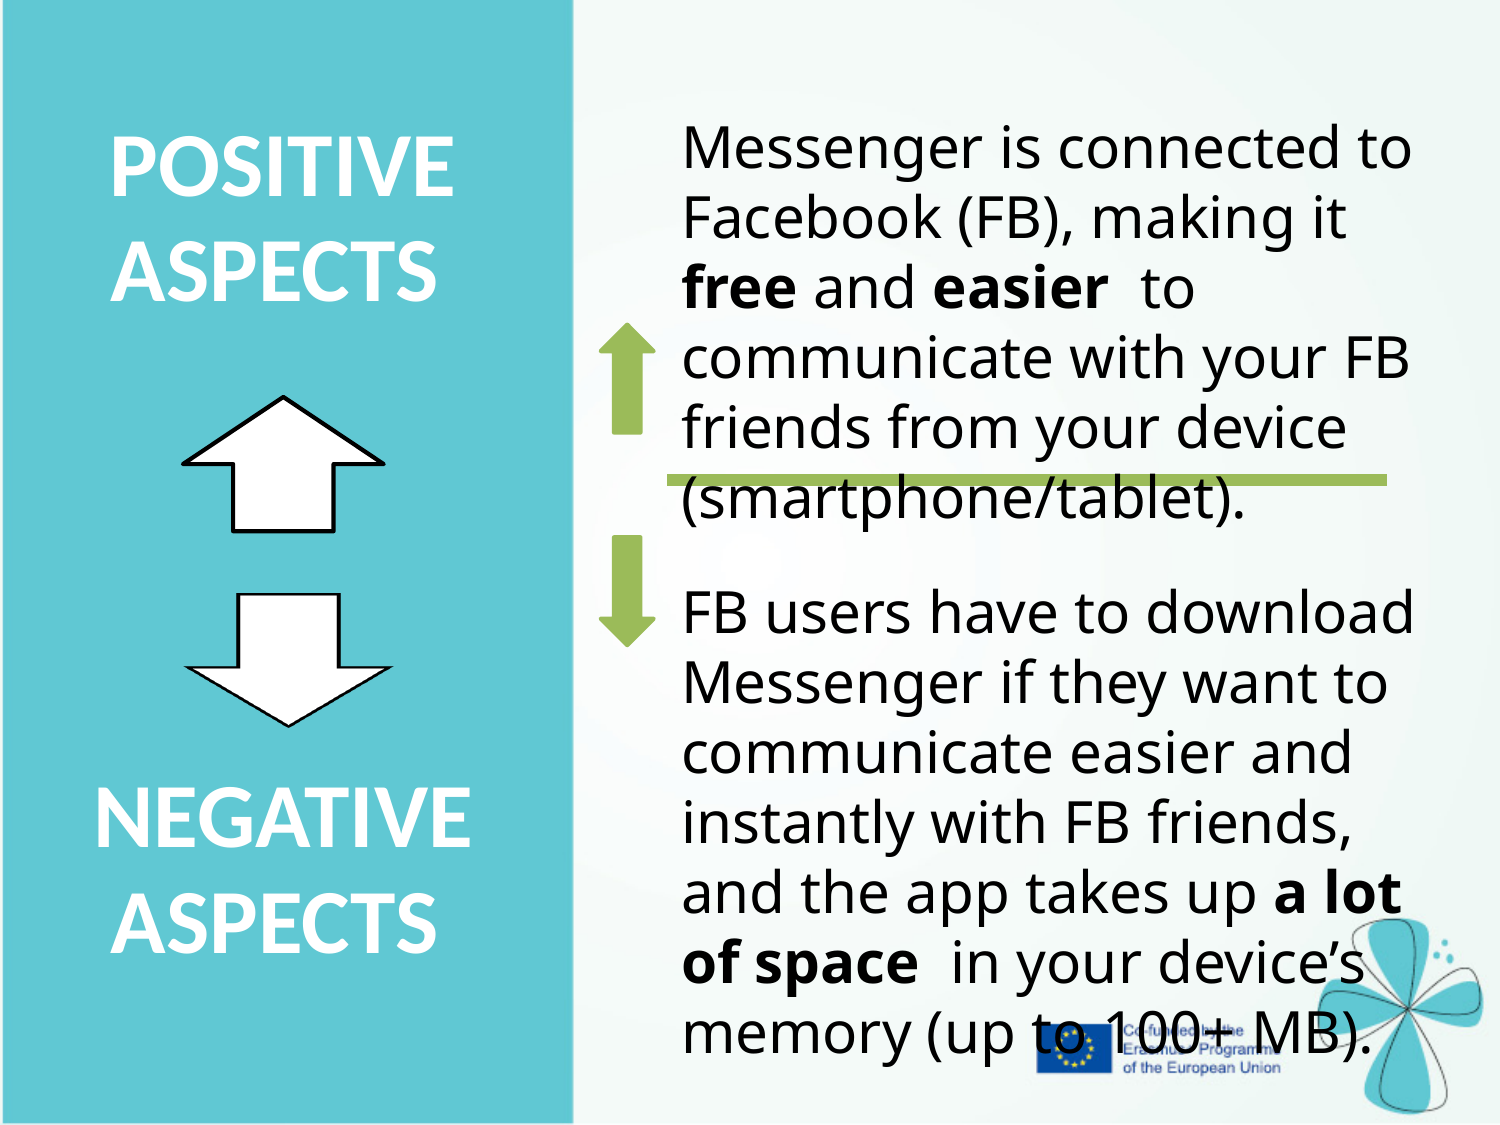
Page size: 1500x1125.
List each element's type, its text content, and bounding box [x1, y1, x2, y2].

text_box [598, 322, 656, 435]
text_box Messenger is connected to Facebook (FB), making it free and easier to communicate with your FB friends from your device (smartphone/tablet). FB users have to download Messenger if they want to communicate easier and instantly with FB friends, and the app takes up a lot of space in your device’s memory (up to 100+ MB). [666, 102, 1447, 1073]
text_box [180, 395, 386, 534]
table_header positive aspects [52, 114, 515, 325]
table_header NEGAtive aspects [52, 765, 515, 976]
picture [0, 0, 1500, 1125]
text_box [598, 535, 656, 648]
